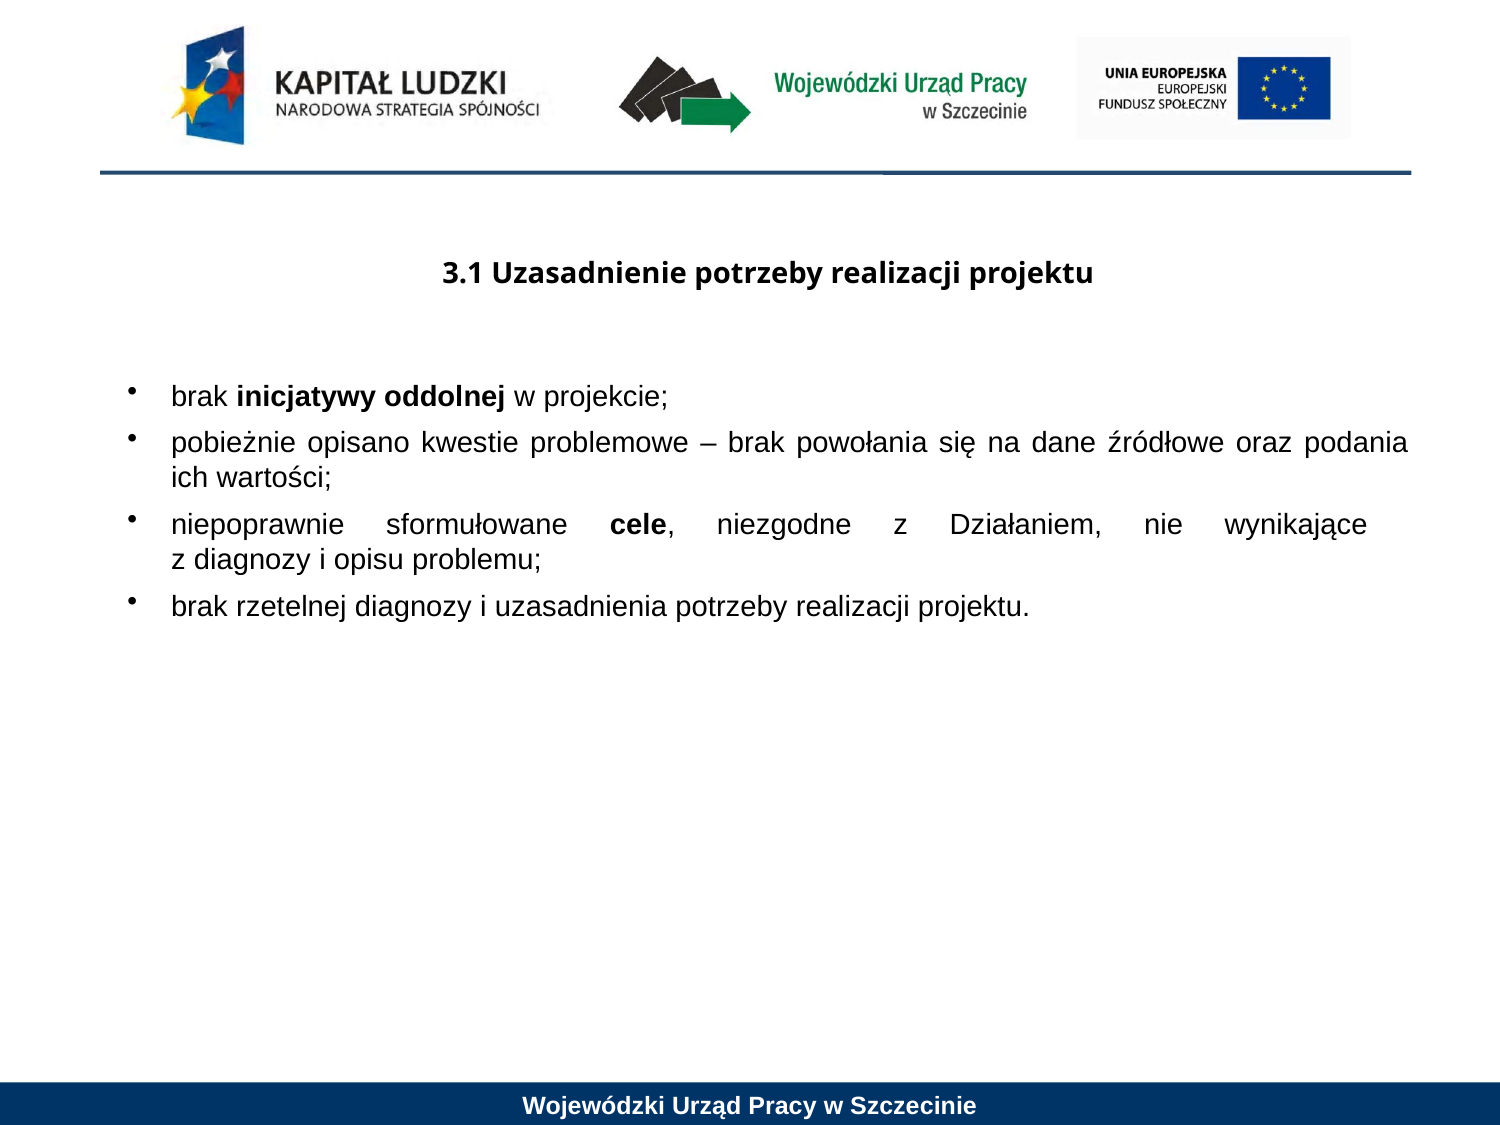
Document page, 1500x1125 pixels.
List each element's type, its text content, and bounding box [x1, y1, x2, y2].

picture [159, 24, 1353, 149]
list 3.1 Uzasadnienie potrzeby realizacji projektu brak inicjatywy oddolnej w projekcie; pobieżnie opisano kwestie problemowe – brak powołania się na dane źródłowe oraz podania ich wartości; niepoprawnie sformułowane cele, niezgodne z Działaniem, nie wynikające z diagnozy i opisu problemu; brak rzetelnej diagnozy i uzasadnienia potrzeby realizacji projektu. [111, 196, 1426, 1003]
